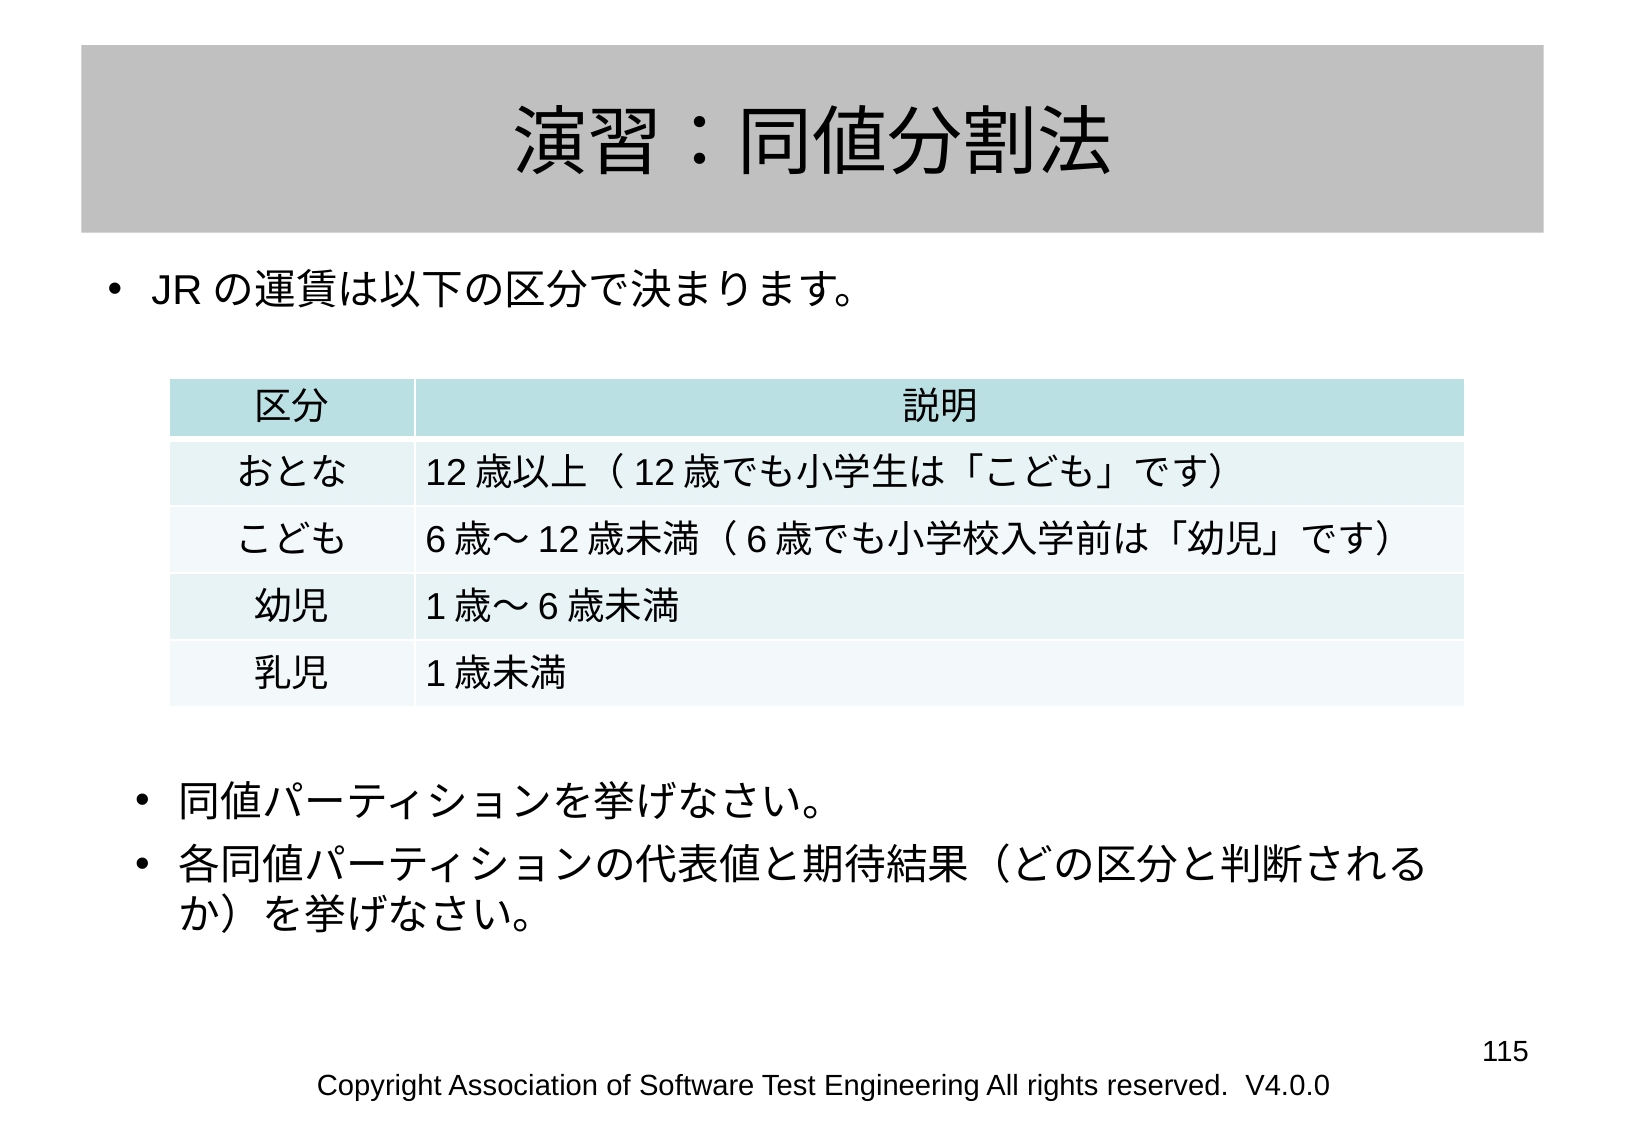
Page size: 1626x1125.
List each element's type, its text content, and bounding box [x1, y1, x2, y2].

table_header 説明 [416, 379, 1464, 436]
table_cell 乳児 [170, 641, 414, 706]
slide_number ‹#› [1164, 1024, 1544, 1103]
table_cell 12歳以上（12歳でも小学生は「こども」です） [416, 442, 1464, 505]
table_header 区分 [170, 379, 414, 436]
title 演習：同値分割法 [81, 45, 1544, 233]
table_cell 1歳～6歳未満 [416, 574, 1464, 639]
table_cell こども [170, 507, 414, 572]
table_cell おとな [170, 442, 414, 505]
footer Copyright Association of Software Test Engineering All rights reserved. V4.0.0 [233, 1058, 1415, 1103]
list JRの運賃は以下の区分で決まります。 [80, 255, 1568, 341]
table_cell 幼児 [170, 574, 414, 639]
table_cell 1歳未満 [416, 641, 1464, 706]
text_box 同値パーティションを挙げなさい。 各同値パーティションの代表値と期待結果（どの区分と判断されるか）を挙げなさい。 [107, 759, 1466, 1003]
table_cell 6歳～12歳未満（6歳でも小学校入学前は「幼児」です） [416, 507, 1464, 572]
